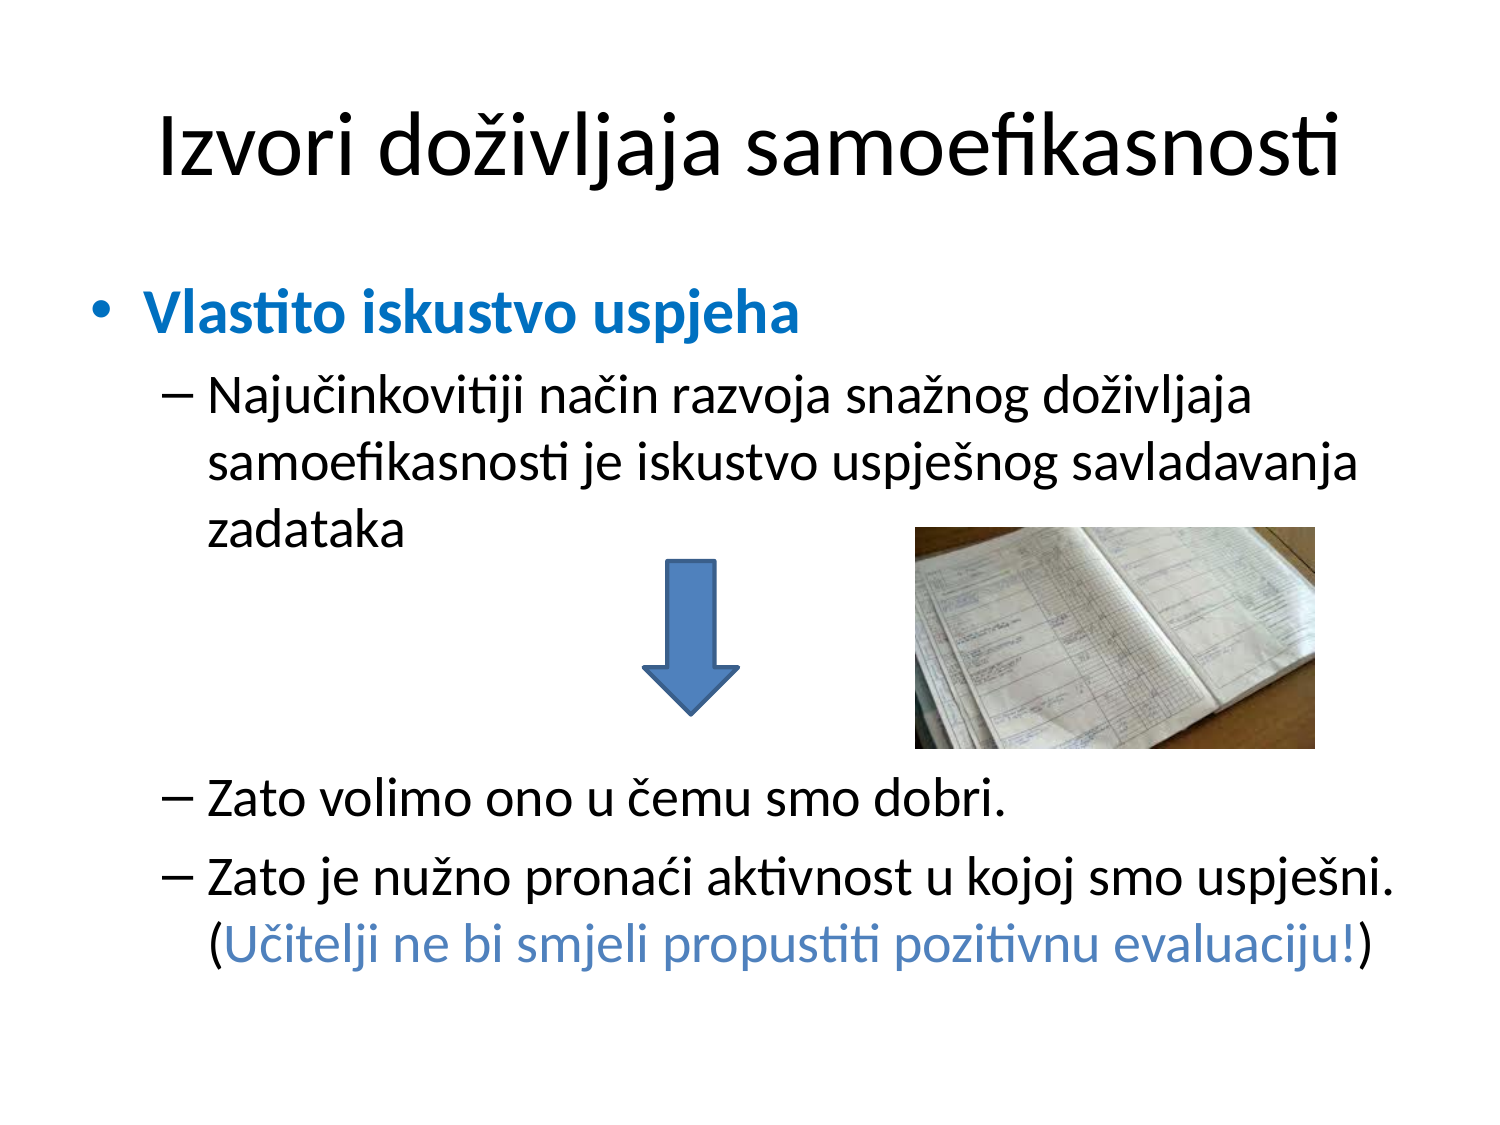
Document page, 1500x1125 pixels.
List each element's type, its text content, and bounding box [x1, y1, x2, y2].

picture [915, 526, 1315, 749]
title Izvori doživljaja samoefikasnosti [75, 45, 1425, 233]
text_box [641, 558, 741, 717]
list Vlastito iskustvo uspjeha Najučinkovitiji način razvoja snažnog doživljaja samoefikasnosti je iskustvo uspješnog savladavanja zadataka Zato volimo ono u čemu smo dobri. Zato je nužno pronaći aktivnost u kojoj smo uspješni. (Učitelji ne bi smjeli propustiti pozitivnu evaluaciju!) [75, 262, 1425, 1005]
